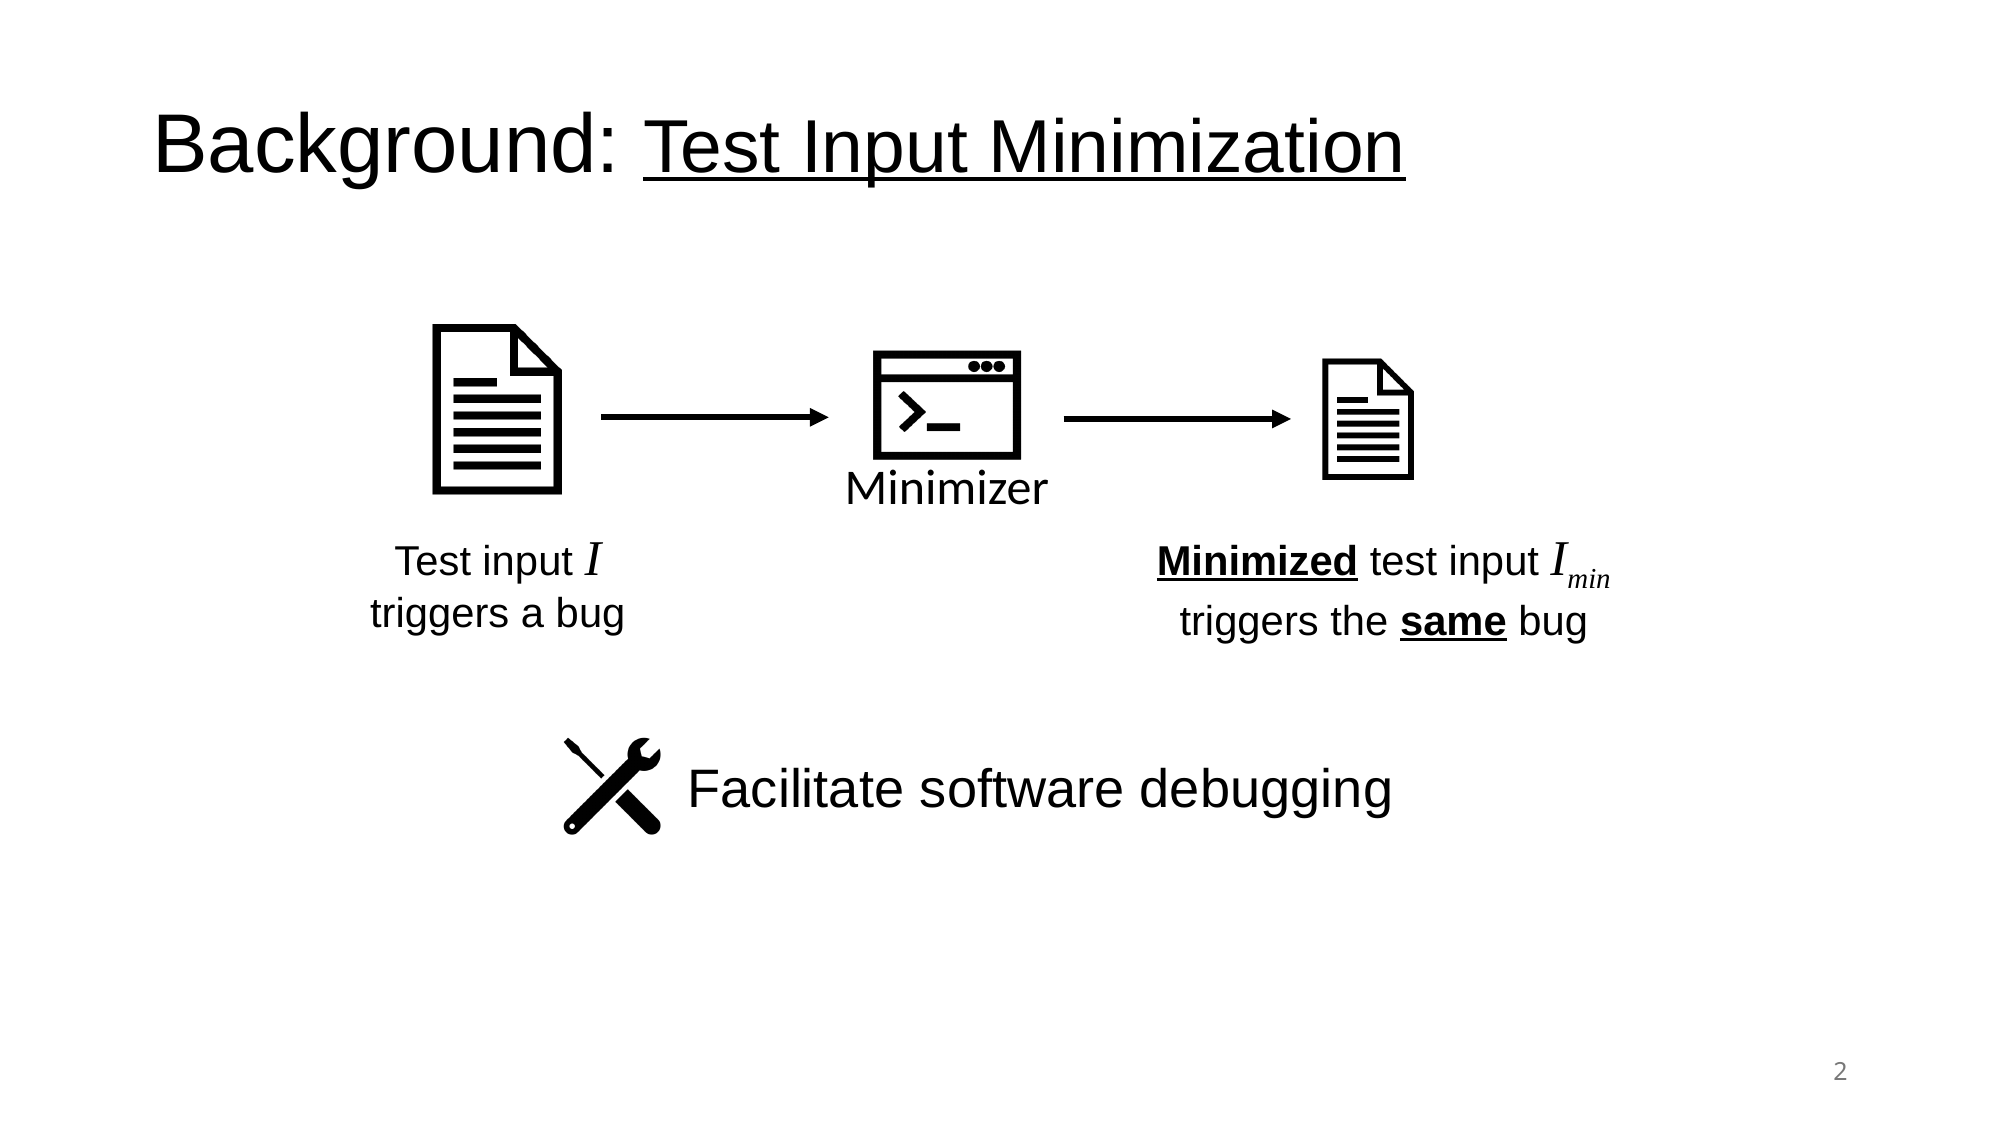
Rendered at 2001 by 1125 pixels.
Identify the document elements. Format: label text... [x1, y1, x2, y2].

text_box Minimizer [829, 446, 1065, 522]
picture [396, 308, 598, 509]
slide_number 2 [1412, 1042, 1863, 1103]
title Background: Test Input Minimization [137, 59, 1863, 232]
picture [1296, 348, 1439, 490]
text_box Minimized test input Imin triggers the same bug [1141, 518, 1626, 652]
text_box Test input I triggers a bug [355, 518, 641, 644]
picture [554, 728, 671, 845]
picture [861, 323, 1033, 487]
text_box Facilitate software debugging [672, 745, 1410, 826]
